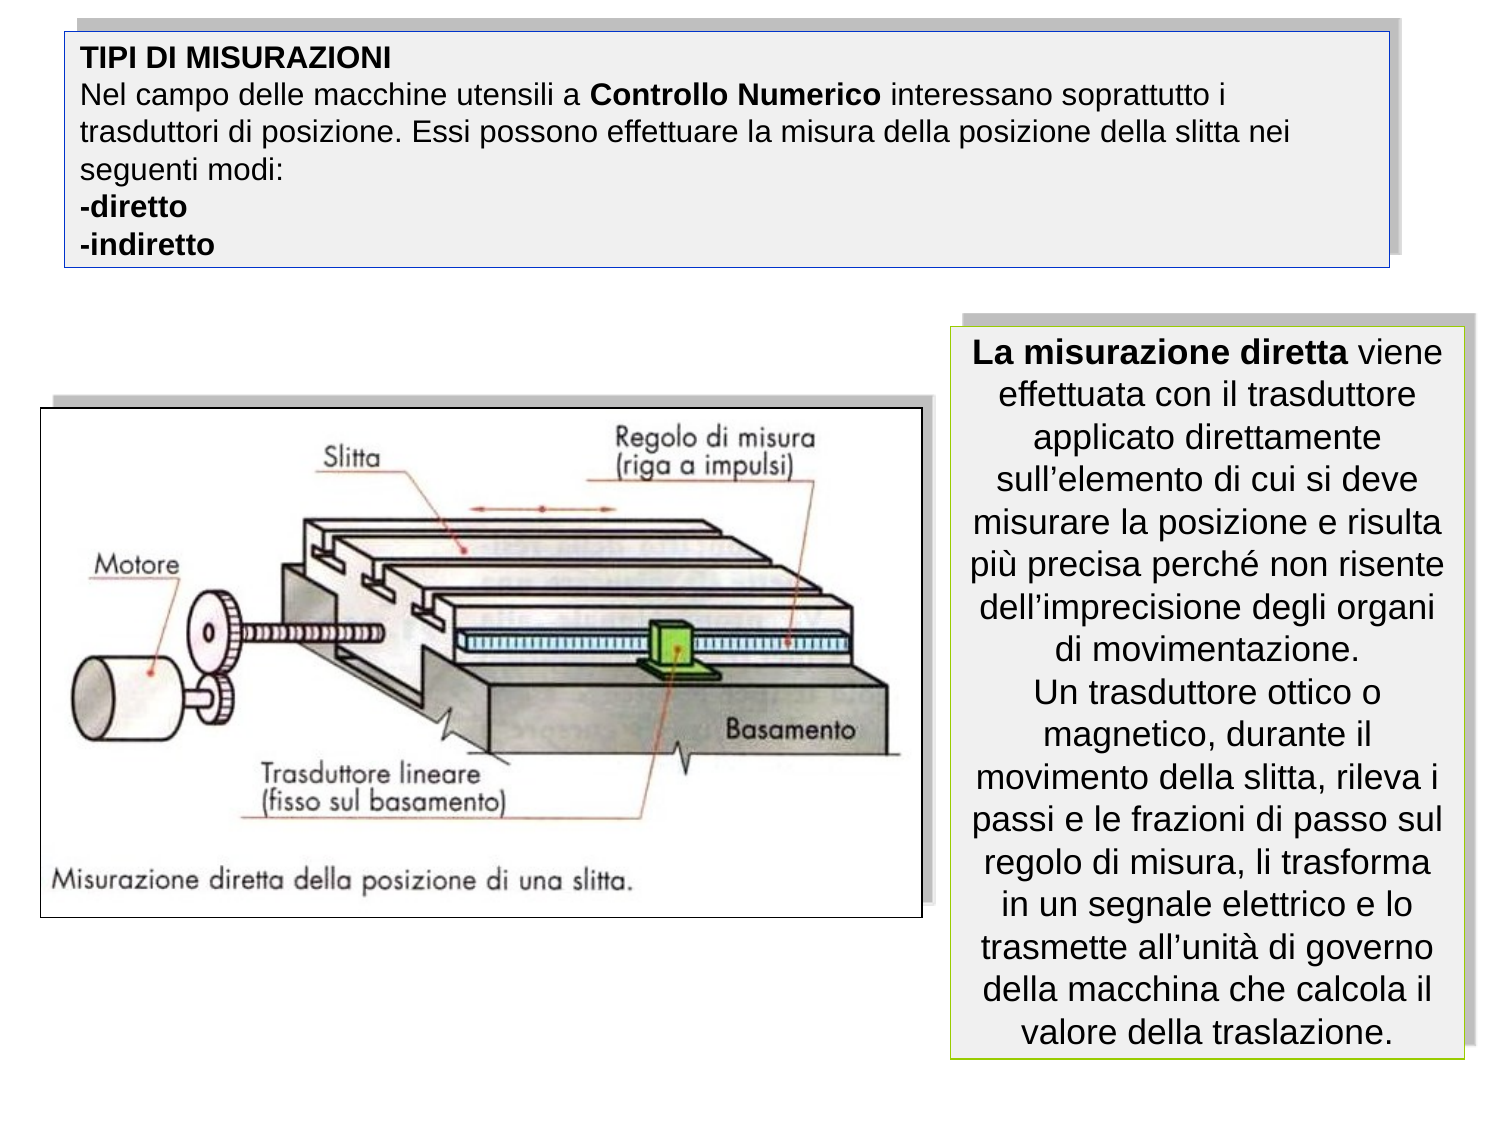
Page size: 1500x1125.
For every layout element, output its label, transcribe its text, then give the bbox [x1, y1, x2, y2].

picture [41, 408, 921, 917]
text_box La misurazione diretta viene effettuata con il trasduttore applicato direttamente sull’elemento di cui si deve misurare la posizione e risulta più precisa perché non risente dell’imprecisione degli organi di movimentazione. Un trasduttore ottico o magnetico, durante il movimento della slitta, rileva i passi e le frazioni di passo sul regolo di misura, li trasforma in un segnale elettrico e lo trasmette all’unità di governo della macchina che calcola il valore della traslazione. [950, 326, 1465, 1059]
title TIPI DI MISURAZIONI Nel campo delle macchine utensili a Controllo Numerico interessano soprattutto i trasduttori di posizione. Essi possono effettuare la misura della posizione della slitta nei seguenti modi: -diretto -indiretto [64, 31, 1390, 268]
